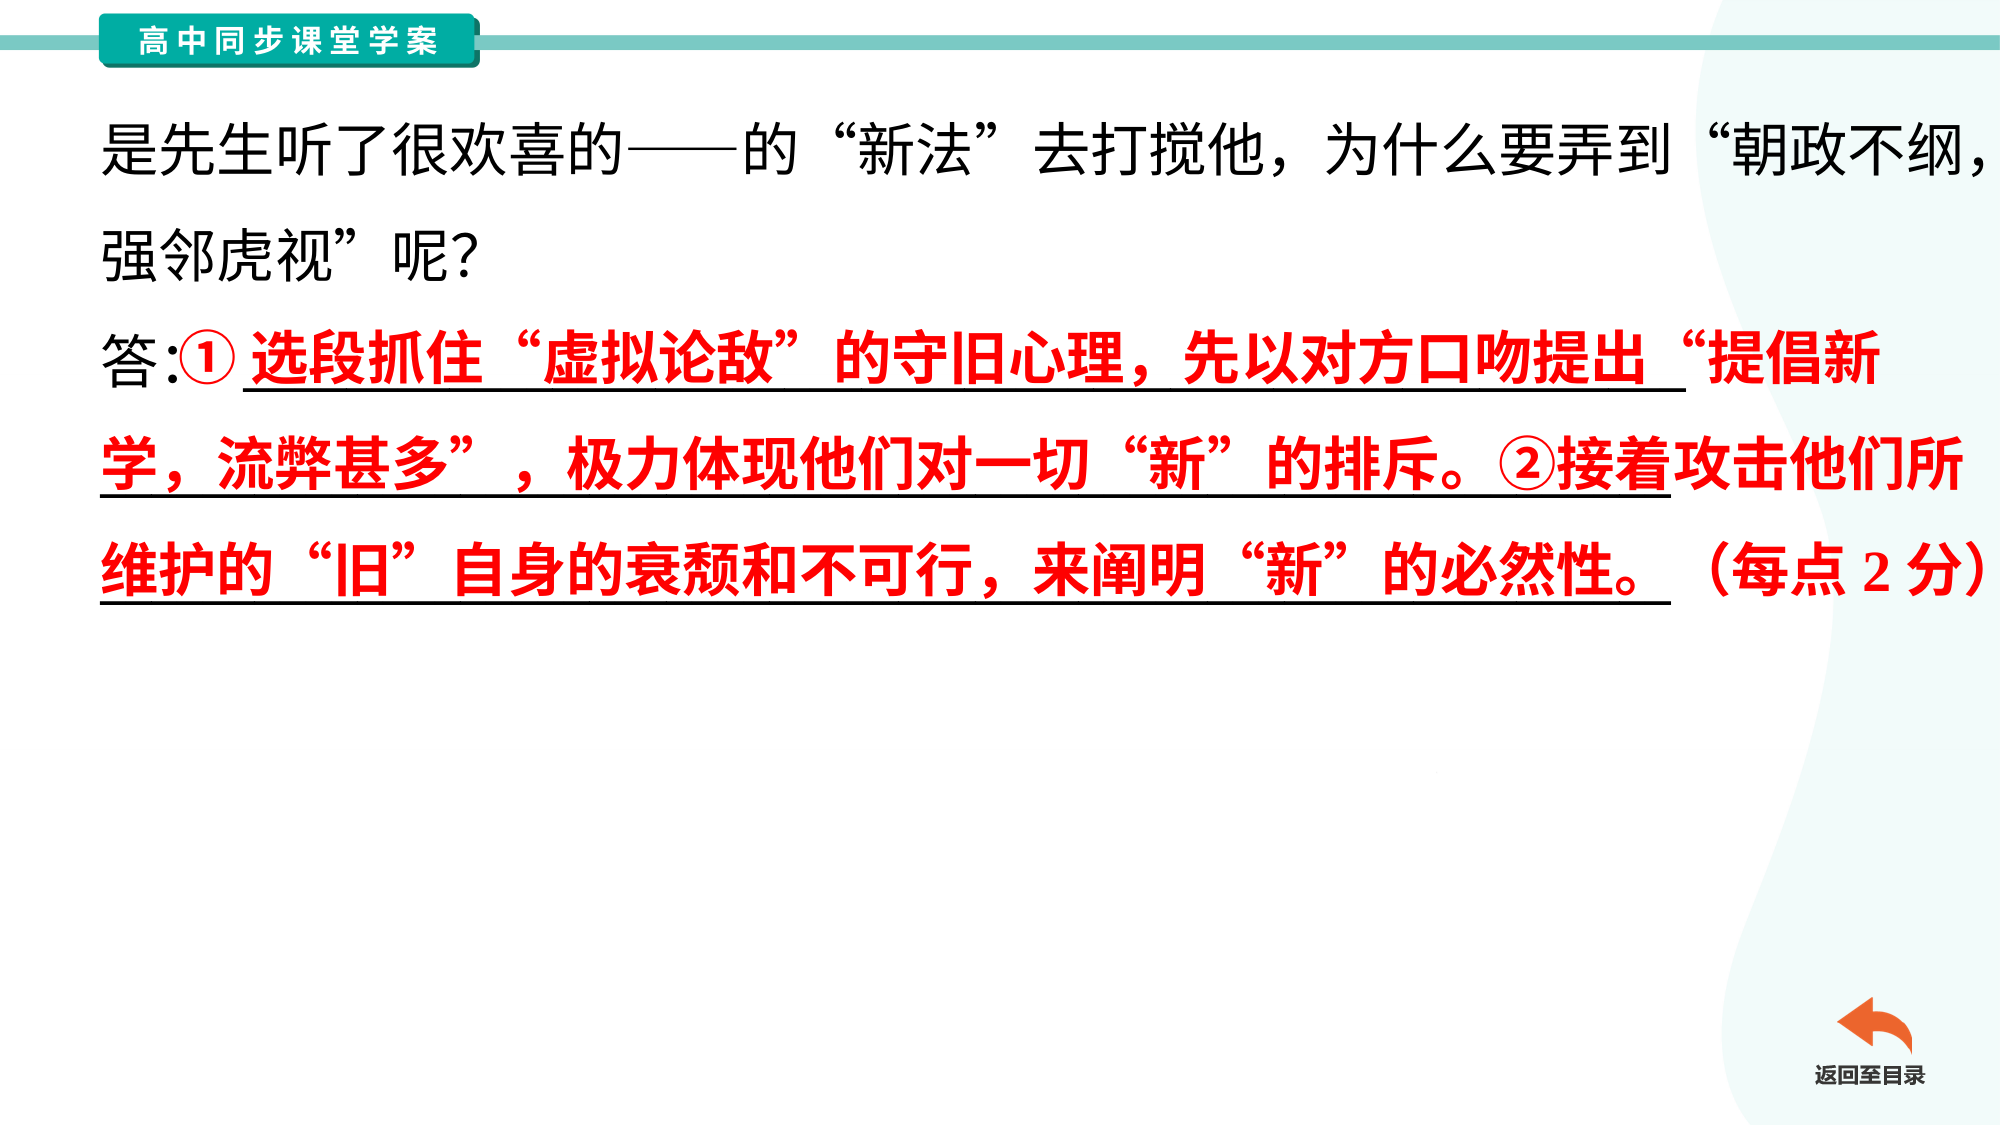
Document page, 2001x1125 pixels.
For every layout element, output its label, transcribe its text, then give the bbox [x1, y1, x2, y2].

picture [0, 0, 2000, 1125]
text_box ①选段抓住“虚拟论敌”的守旧心理，先以对方口吻提出“提倡新 学，流弊甚多”，极力体现他们对一切“新”的排斥。②接着攻击他们所 维护的“旧”自身的衰颓和不可行，来阐明“新”的必然性。（每点2分） [100, 284, 1899, 604]
text_box 是先生听了很欢喜的——的“新法”去打搅他，为什么要弄到“朝政不纲， 强邻虎视”呢？ 答： ________________________________________________________ _____________________________________________________________ _____________________________________________________________ [100, 604, 1899, 608]
text_box 是先生听了很欢喜的——的“新法”去打搅他，为什么要弄到“朝政不纲， 强邻虎视”呢？ 答： ________________________________________________________ _____________________________________________________________ _____________________________________________________________ [100, 76, 1899, 284]
